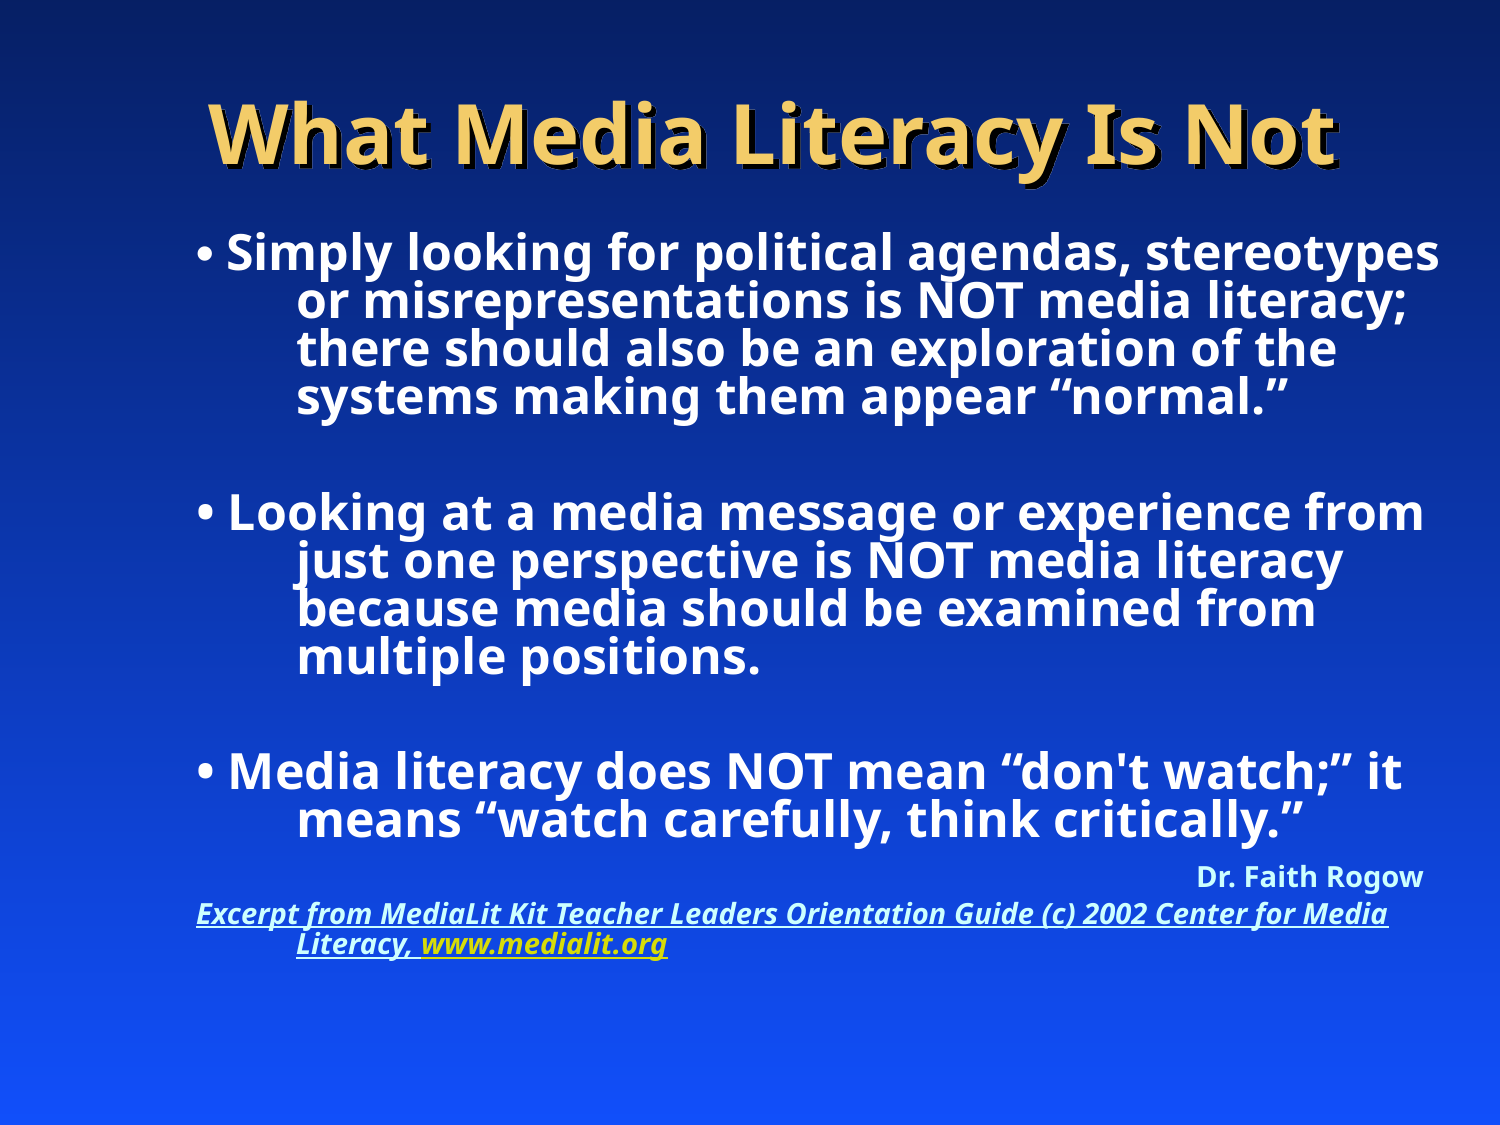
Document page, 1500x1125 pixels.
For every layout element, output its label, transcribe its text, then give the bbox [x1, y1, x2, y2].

title What Media Literacy Is Not [193, 36, 1460, 224]
list • Simply looking for political agendas, stereotypes or misrepresentations is NOT media literacy; there should also be an exploration of the systems making them appear “normal.” • Looking at a media message or experience from just one perspective is NOT media literacy because media should be examined from multiple positions. • Media literacy does NOT mean “don't watch;” it means “watch carefully, think critically.” Dr. Faith Rogow Excerpt from MediaLit Kit Teacher Leaders Orientation Guide (c) 2002 Center for Media Literacy, www.medialit.org [180, 224, 1460, 1051]
